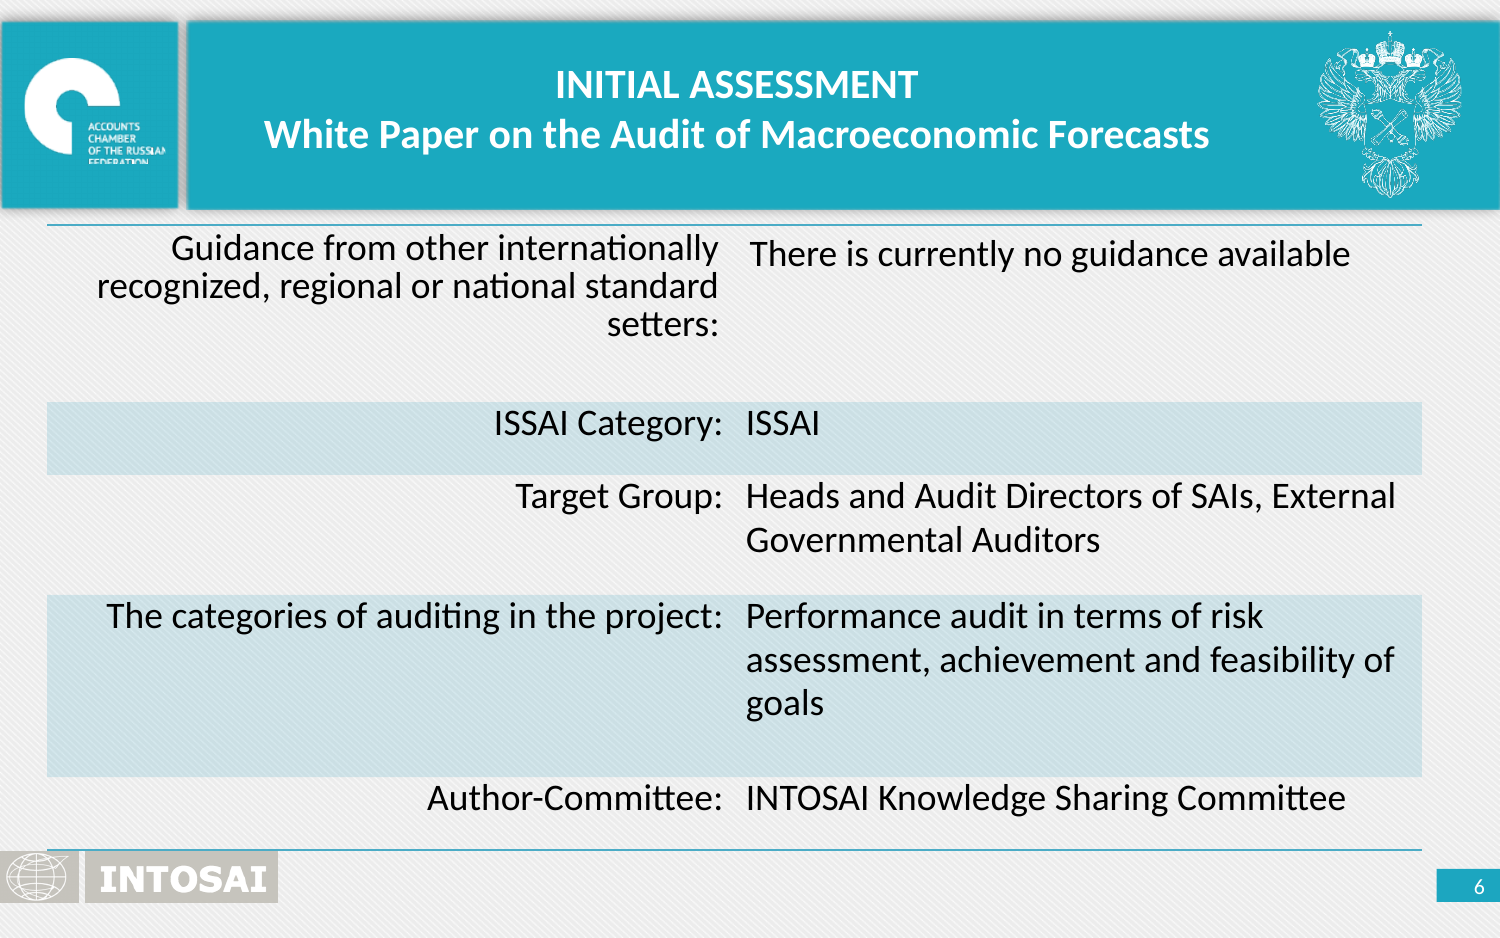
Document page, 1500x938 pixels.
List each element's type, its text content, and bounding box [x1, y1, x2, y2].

table_cell ISSAI Category: [47, 402, 735, 475]
table_cell Author-Committee: [47, 777, 735, 849]
table_cell ISSAI [735, 402, 1422, 475]
table_cell INTOSAI Knowledge Sharing Committee [735, 777, 1422, 849]
text_box INITIAL ASSESSMENT White Paper on the Audit of Macroeconomic Forecasts [219, 49, 1255, 165]
table_cell The categories of auditing in the project: [47, 595, 735, 777]
table_header There is currently no guidance available [735, 226, 1422, 402]
table_cell Target Group: [47, 475, 735, 595]
table_cell Performance audit in terms of risk assessment, achievement and feasibility of goals [735, 595, 1422, 777]
table_cell Heads and Audit Directors of SAIs, External Governmental Auditors [735, 475, 1422, 595]
table_header Guidance from other internationally recognized, regional or national standard setters: [47, 226, 735, 402]
picture [0, 0, 1500, 938]
